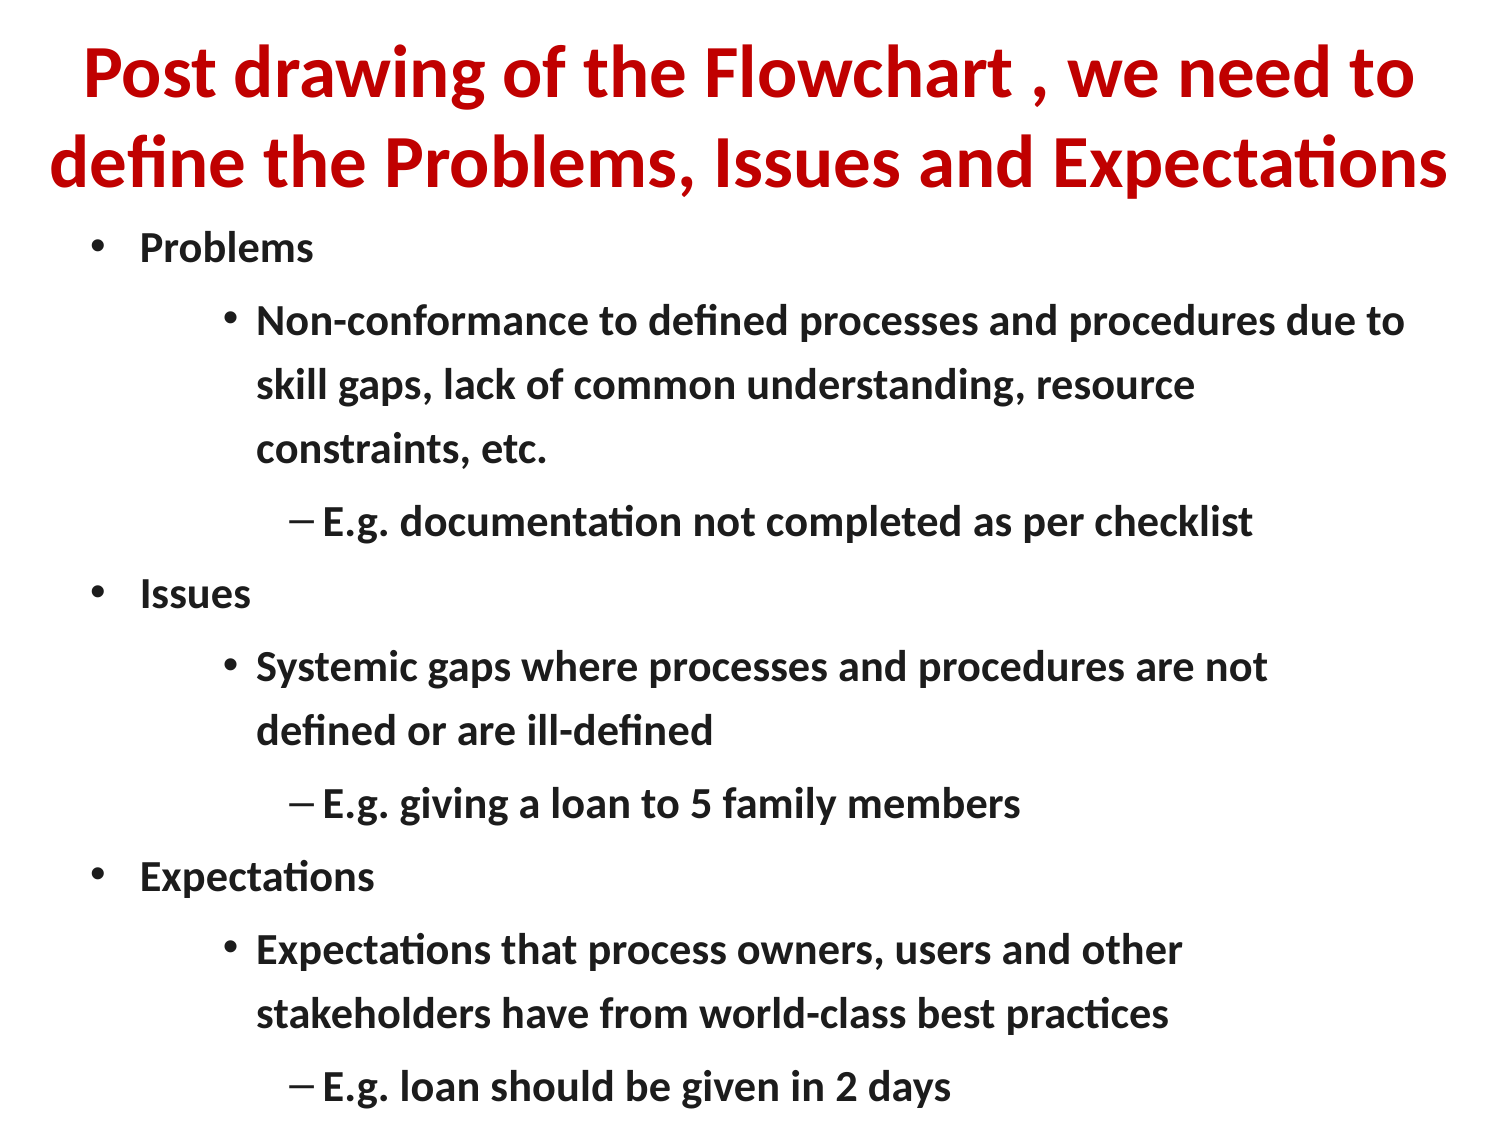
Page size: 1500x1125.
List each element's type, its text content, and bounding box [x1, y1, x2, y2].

title Post drawing of the Flowchart , we need to define the Problems, Issues and Expectations [0, 0, 1500, 225]
list Problems Non-conformance to defined processes and procedures due to skill gaps, lack of common understanding, resource constraints, etc. E.g. documentation not completed as per checklist Issues Systemic gaps where processes and procedures are not defined or are ill-defined E.g. giving a loan to 5 family members Expectations Expectations that process owners, users and other stakeholders have from world-class best practices E.g. loan should be given in 2 days [75, 200, 1425, 1125]
